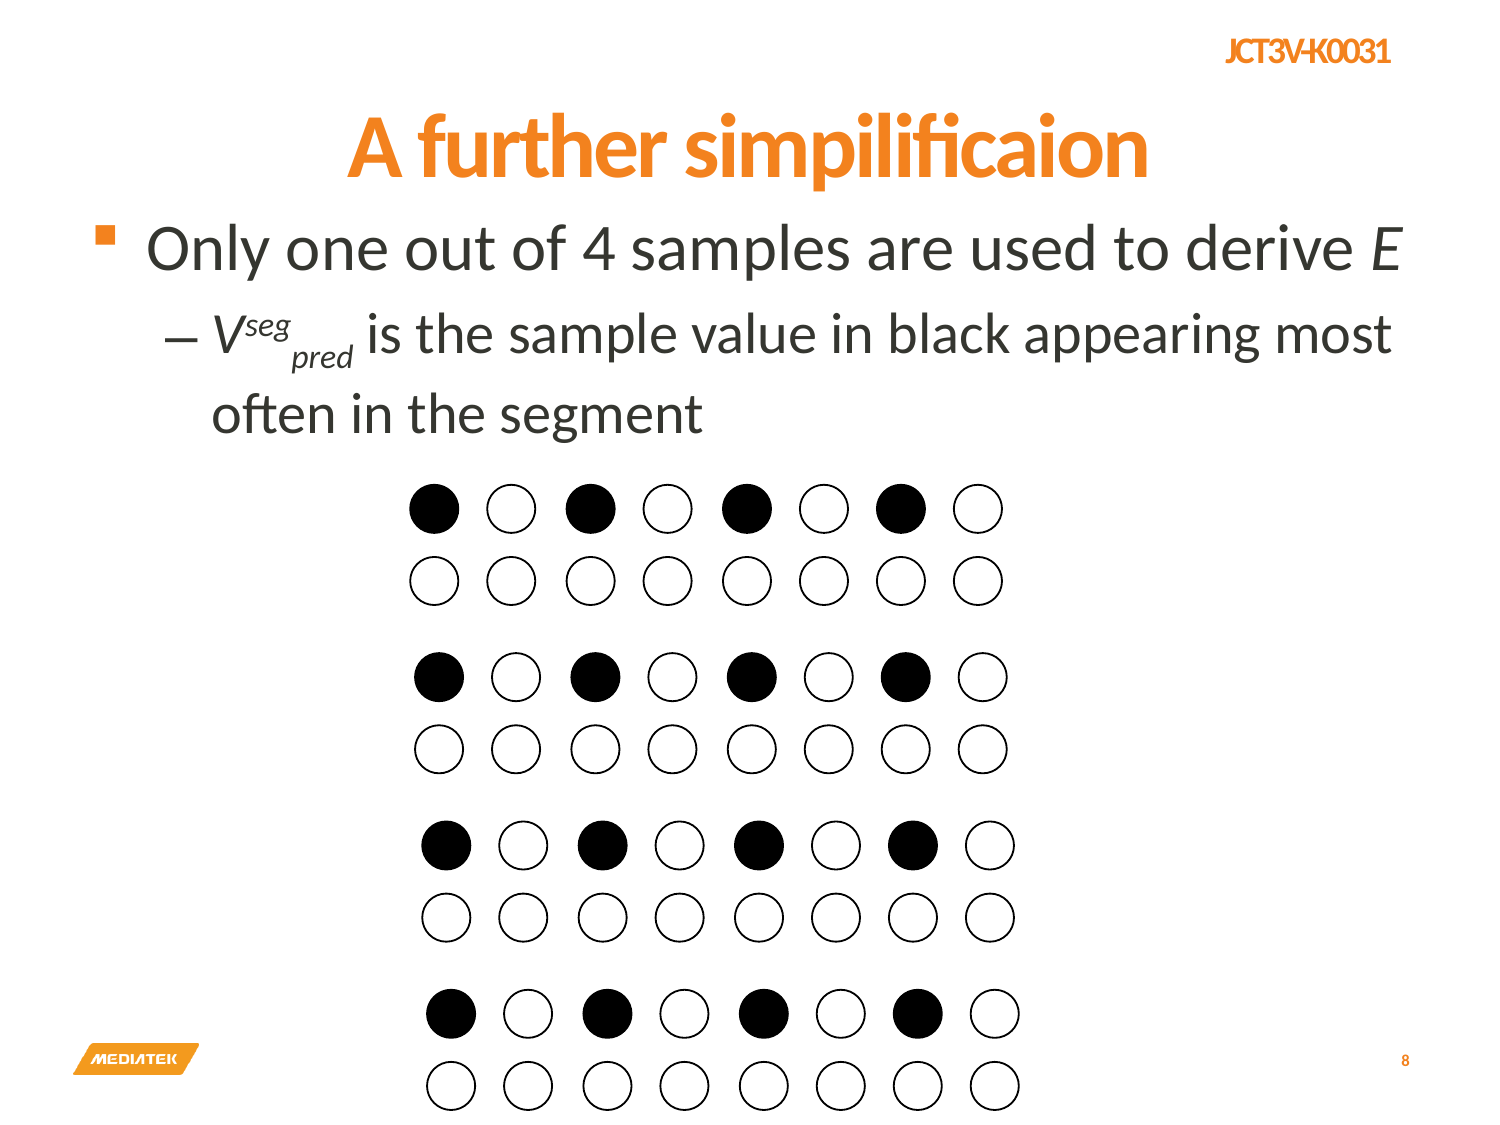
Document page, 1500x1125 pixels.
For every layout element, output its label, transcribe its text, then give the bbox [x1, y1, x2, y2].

list Only one out of 4 samples are used to derive E Vsegpred is the sample value in black appearing most often in the segment [75, 196, 1425, 990]
picture [73, 1043, 199, 1075]
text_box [407, 481, 1022, 1113]
slide_number 8 [1251, 1029, 1425, 1090]
title A further simpilificaion [75, 99, 1425, 196]
